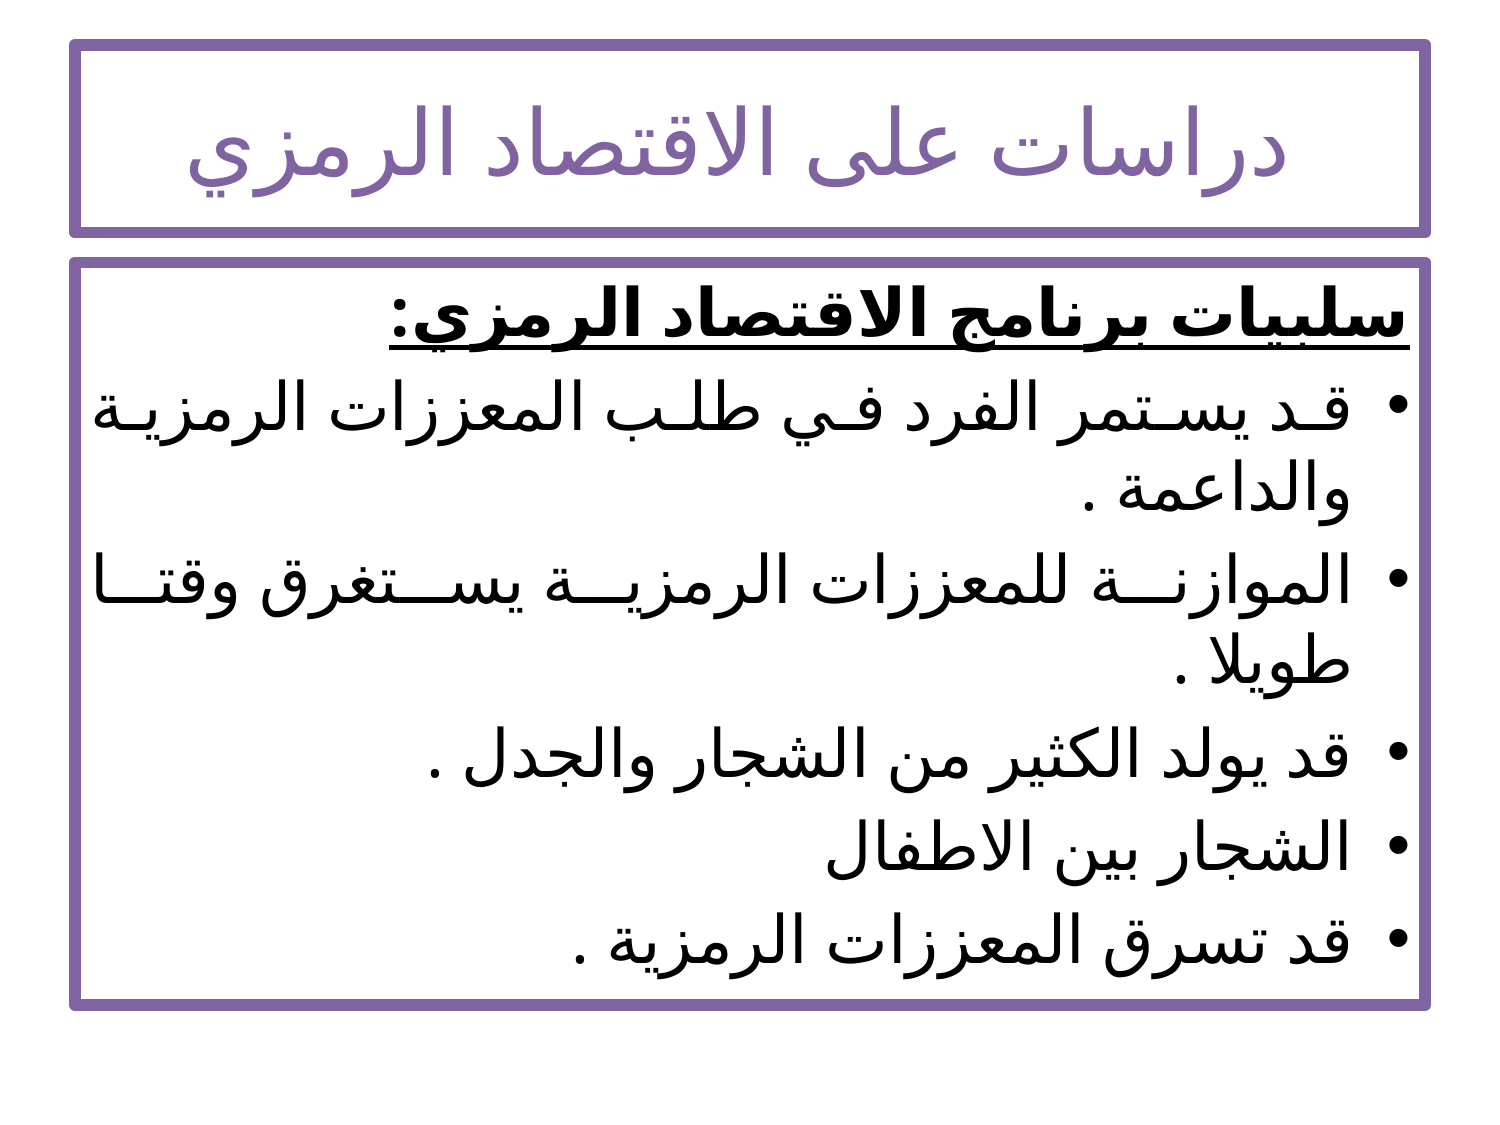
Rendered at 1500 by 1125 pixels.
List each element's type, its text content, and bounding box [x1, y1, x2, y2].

list سلبيات برنامج الاقتصاد الرمزي: قد يستمر الفرد في طلب المعززات الرمزية والداعمة . الموازنة للمعززات الرمزية يستغرق وقتا طويلا . قد يولد الكثير من الشجار والجدل . الشجار بين الاطفال قد تسرق المعززات الرمزية . [75, 262, 1425, 1005]
title دراسات على الاقتصاد الرمزي [75, 45, 1425, 233]
